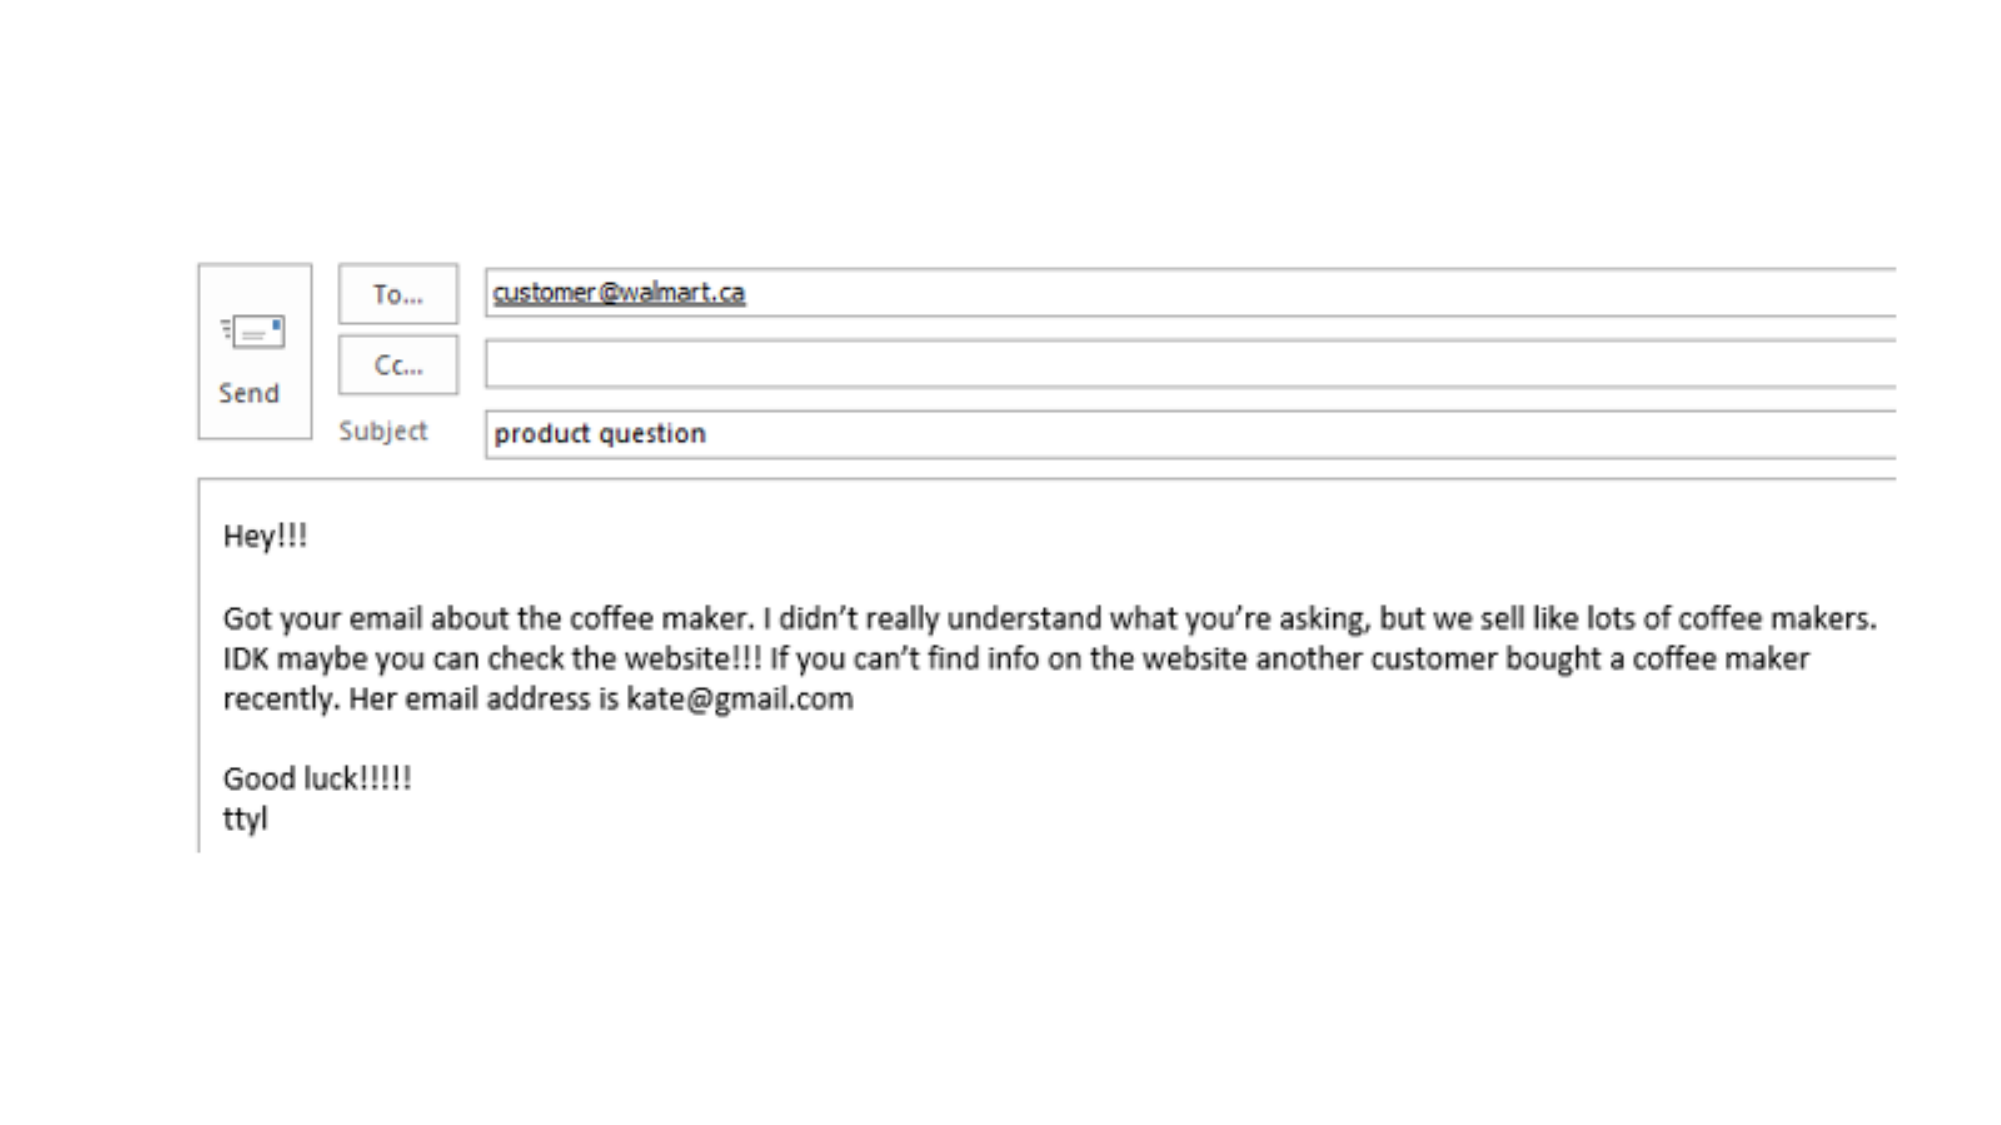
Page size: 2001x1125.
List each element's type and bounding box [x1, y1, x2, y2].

picture [186, 252, 1932, 866]
